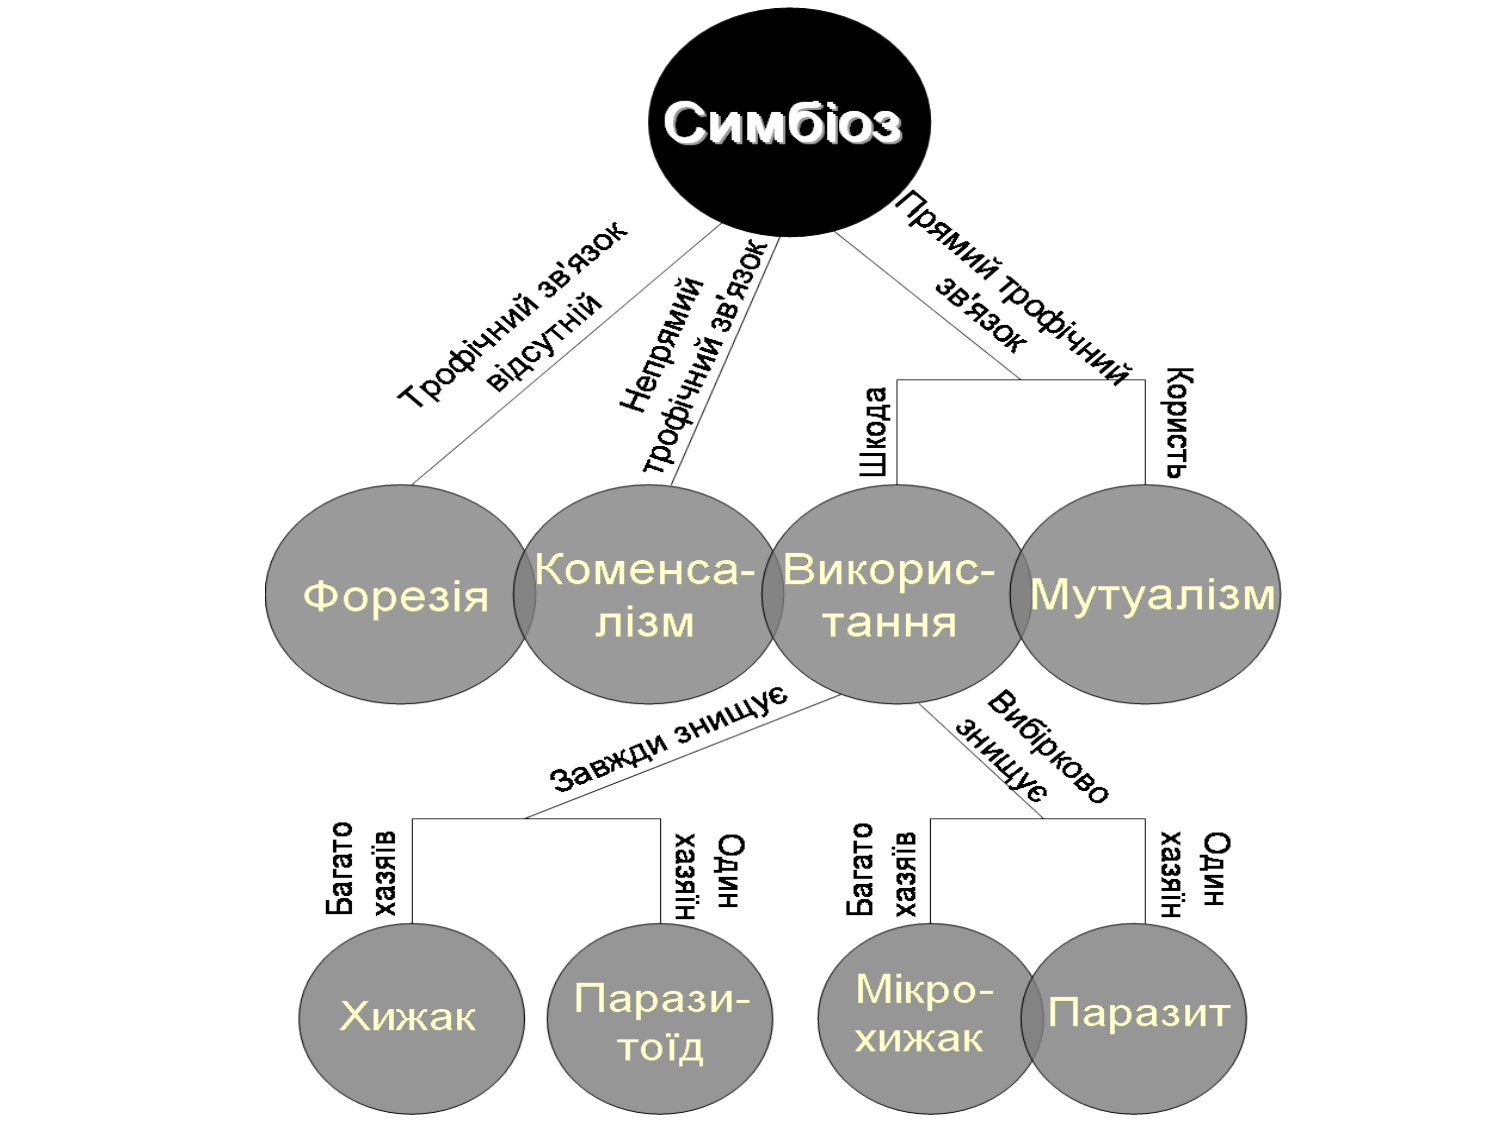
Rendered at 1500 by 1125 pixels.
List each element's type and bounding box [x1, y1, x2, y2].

list [265, 6, 1294, 1116]
